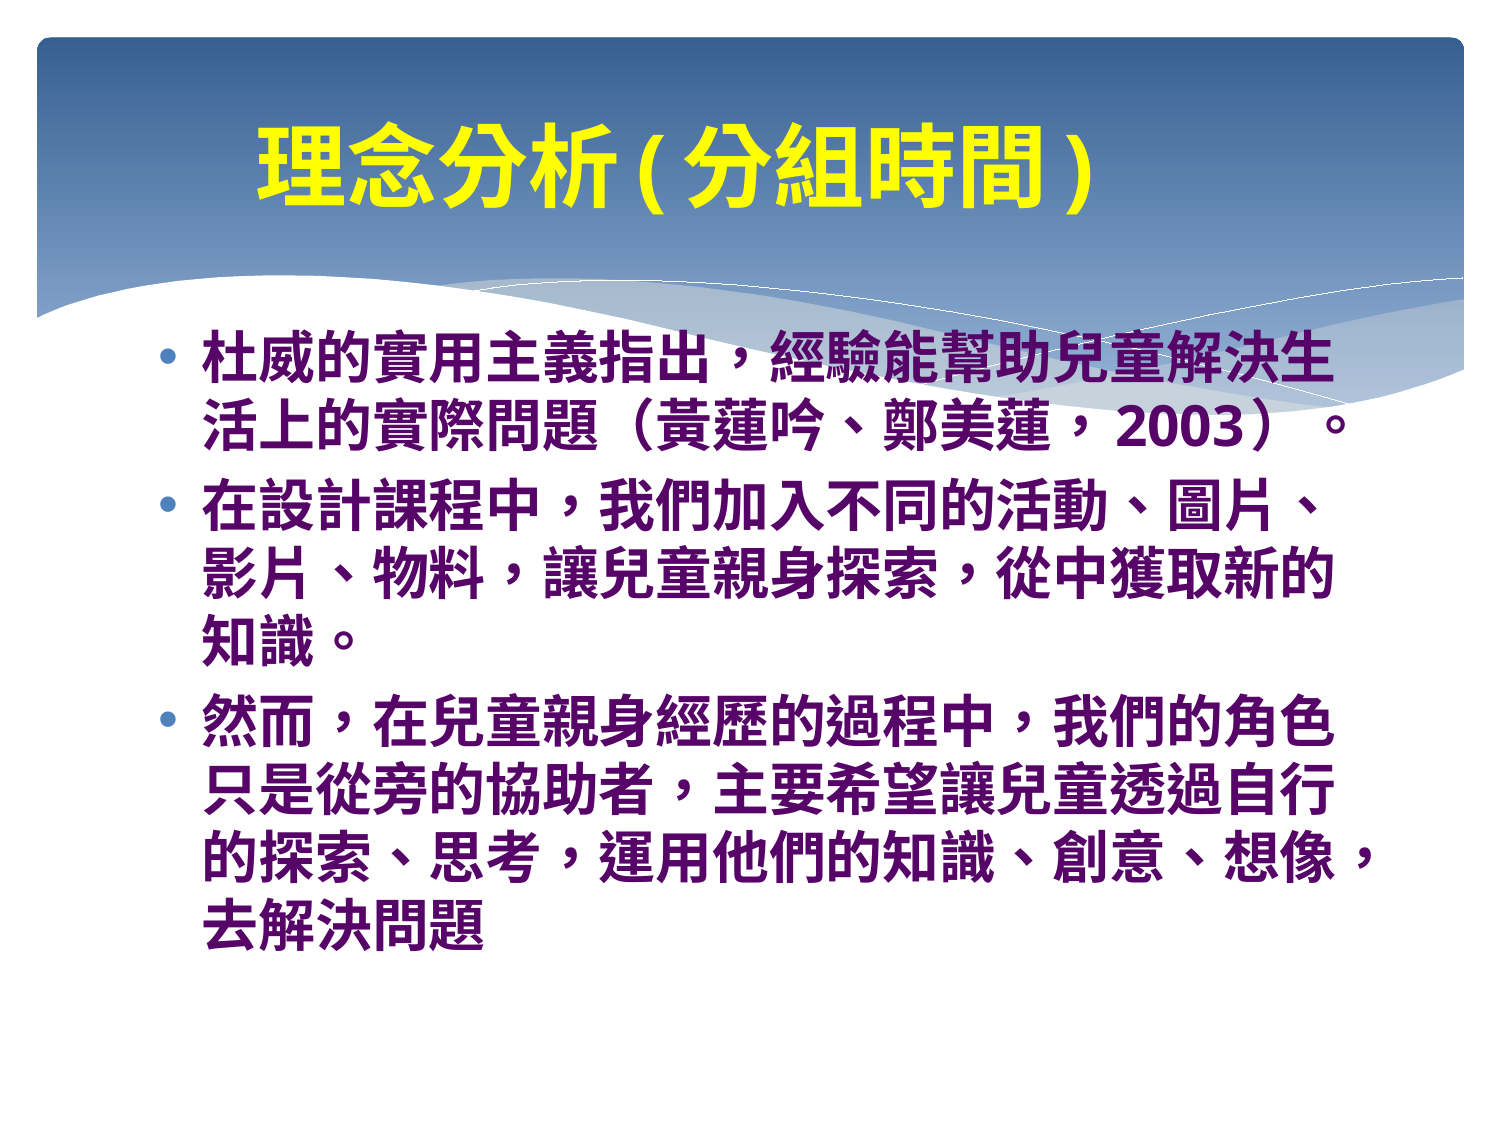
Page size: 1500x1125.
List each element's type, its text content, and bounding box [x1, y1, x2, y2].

list 杜威的實用主義指出，經驗能幫助兒童解決生活上的實際問題（黃蓮吟、鄭美蓮，2003）。 在設計課程中，我們加入不同的活動、圖片、影片、物料，讓兒童親身探索，從中獲取新的知識。 然而，在兒童親身經歷的過程中，我們的角色只是從旁的協助者，主要希望讓兒童透過自行的探索、思考，運用他們的知識、創意、想像，去解決問題 [143, 314, 1359, 1005]
title 理念分析(分組時間) [0, 101, 1350, 308]
